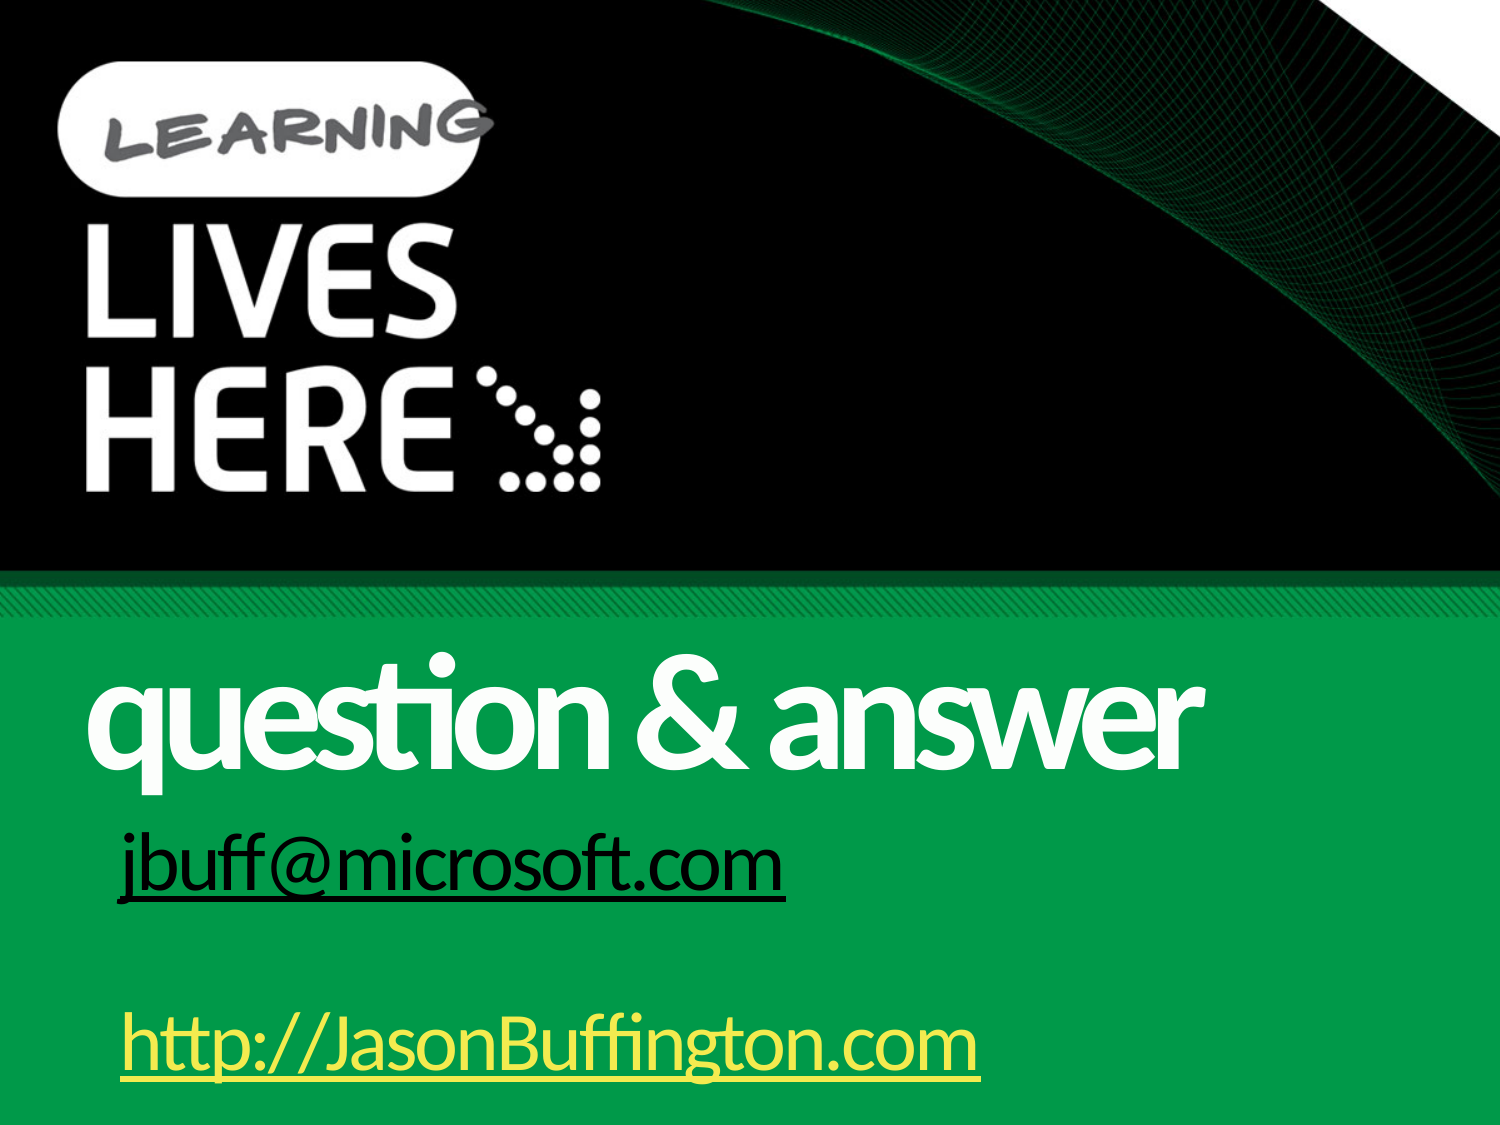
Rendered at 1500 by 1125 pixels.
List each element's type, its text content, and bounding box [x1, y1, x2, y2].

list question & answer [83, 625, 1344, 800]
picture [0, 0, 1500, 1125]
title jbuff@microsoft.com http://JasonBuffington.com [119, 818, 1375, 943]
